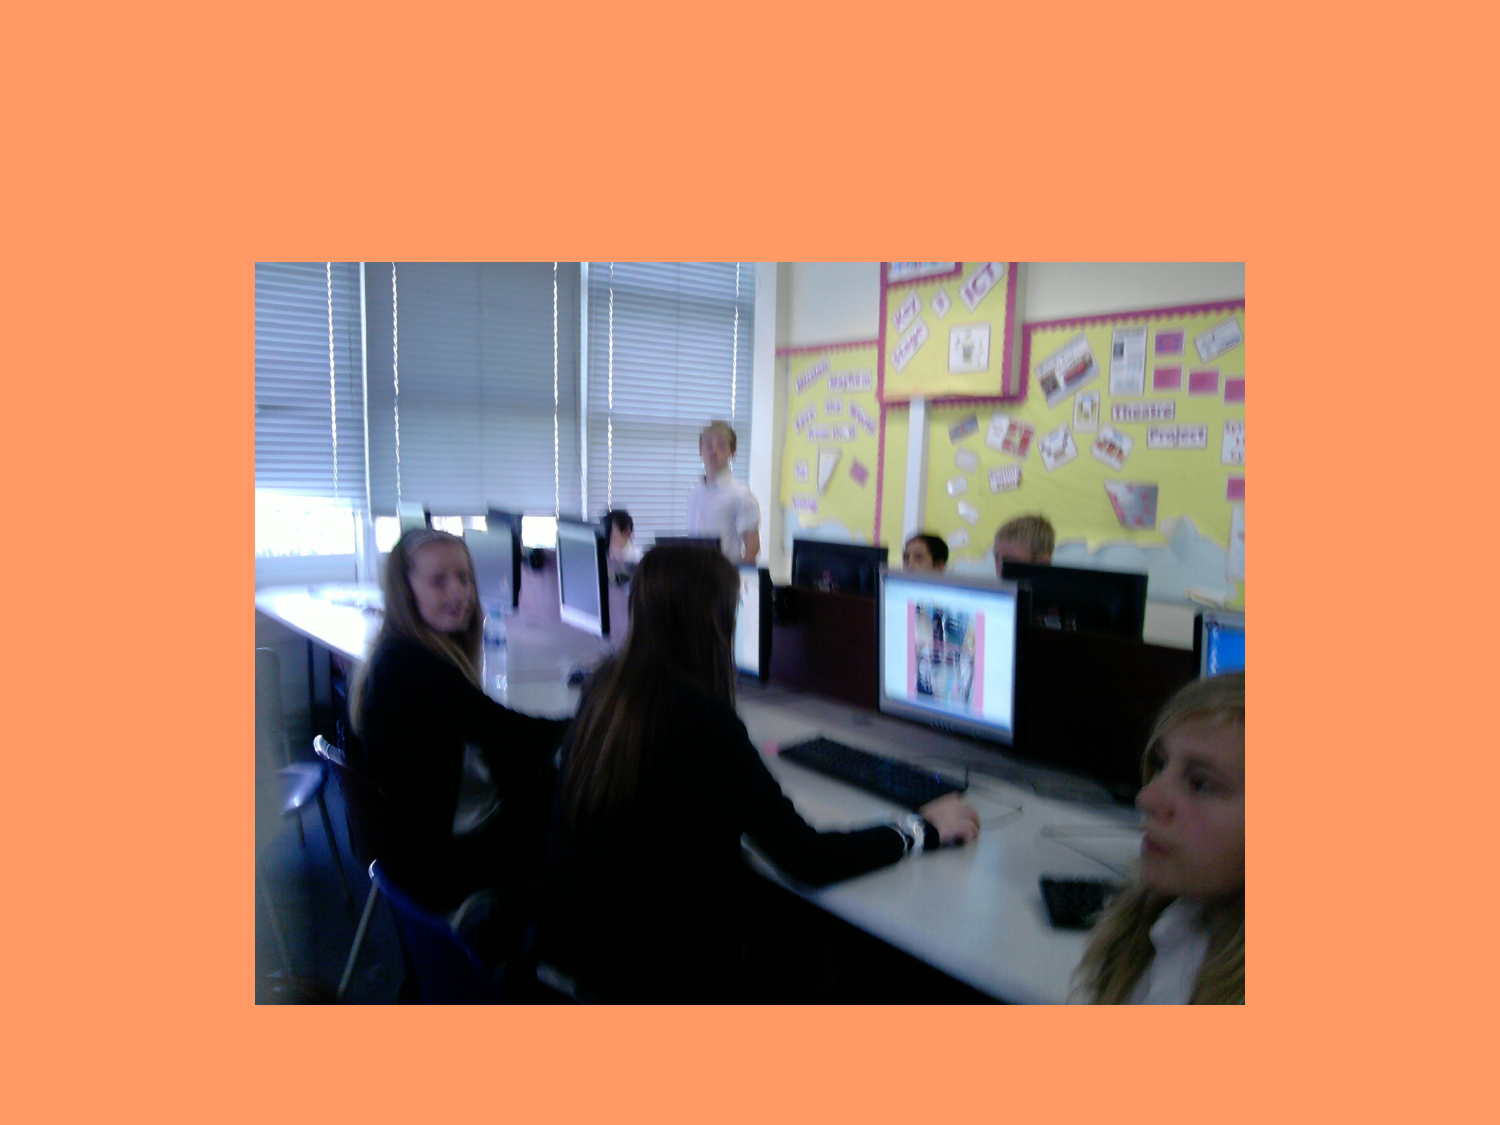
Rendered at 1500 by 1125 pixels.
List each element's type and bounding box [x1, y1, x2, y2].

list [254, 262, 1246, 1006]
